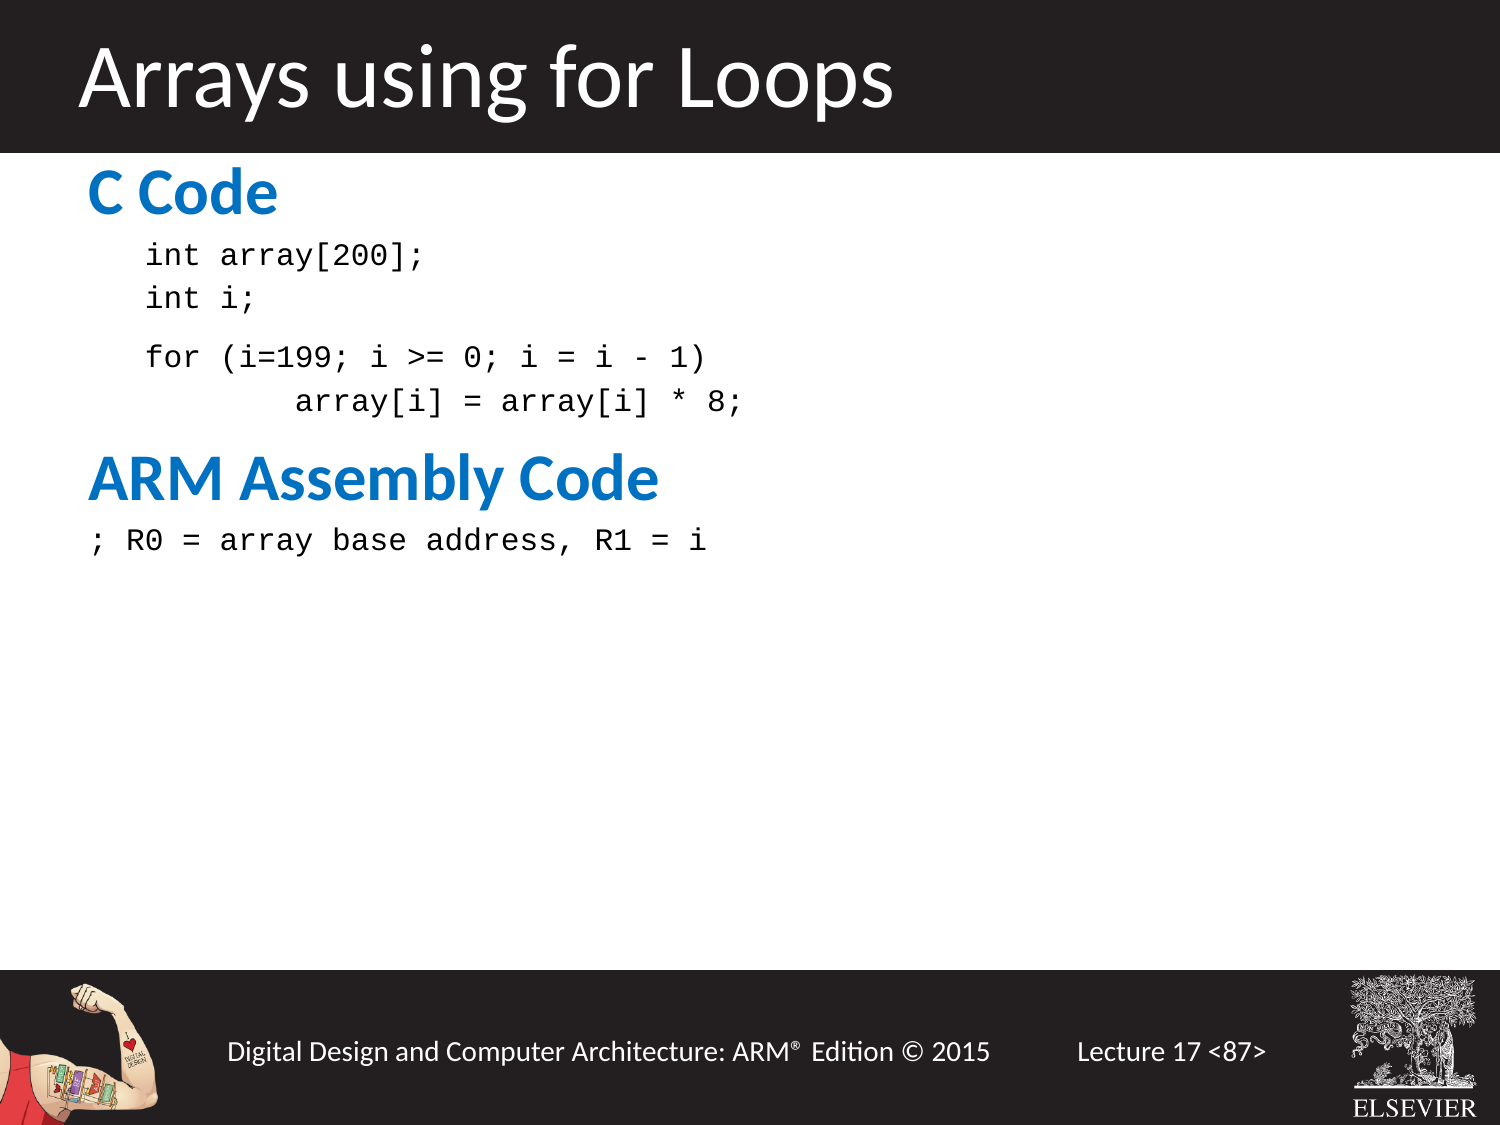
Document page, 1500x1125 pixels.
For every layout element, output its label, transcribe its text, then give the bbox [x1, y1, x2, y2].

text_box [87, 174, 1413, 1025]
picture [0, 979, 163, 1125]
list C Code int array[200]; int i; for (i=199; i >= 0; i = i - 1) array[i] = array[i] * 8; ARM Assembly Code ; R0 = array base address, R1 = i [73, 140, 1362, 991]
text_box Arrays using for Loops [63, 8, 1488, 133]
picture [1350, 974, 1477, 1117]
